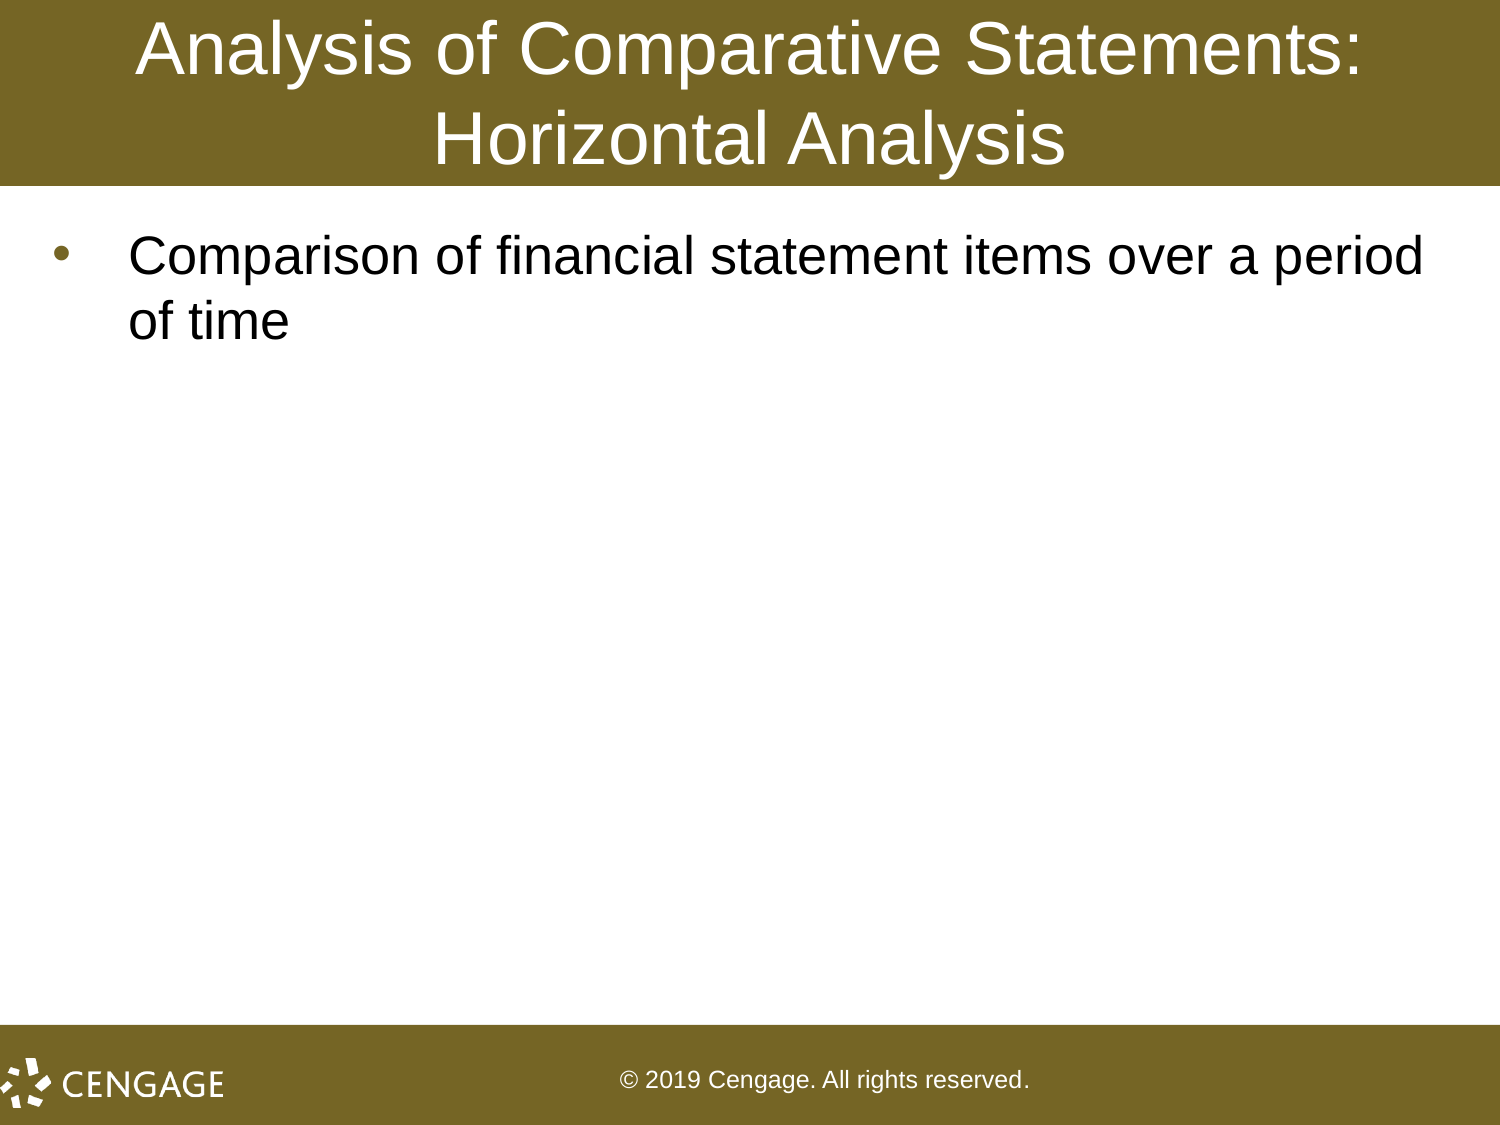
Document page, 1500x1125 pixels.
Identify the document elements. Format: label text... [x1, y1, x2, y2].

picture [0, 1058, 223, 1108]
title Analysis of Comparative Statements: Horizontal Analysis [7, 4, 1493, 175]
list Comparison of financial statement items over a period of time [37, 212, 1475, 985]
